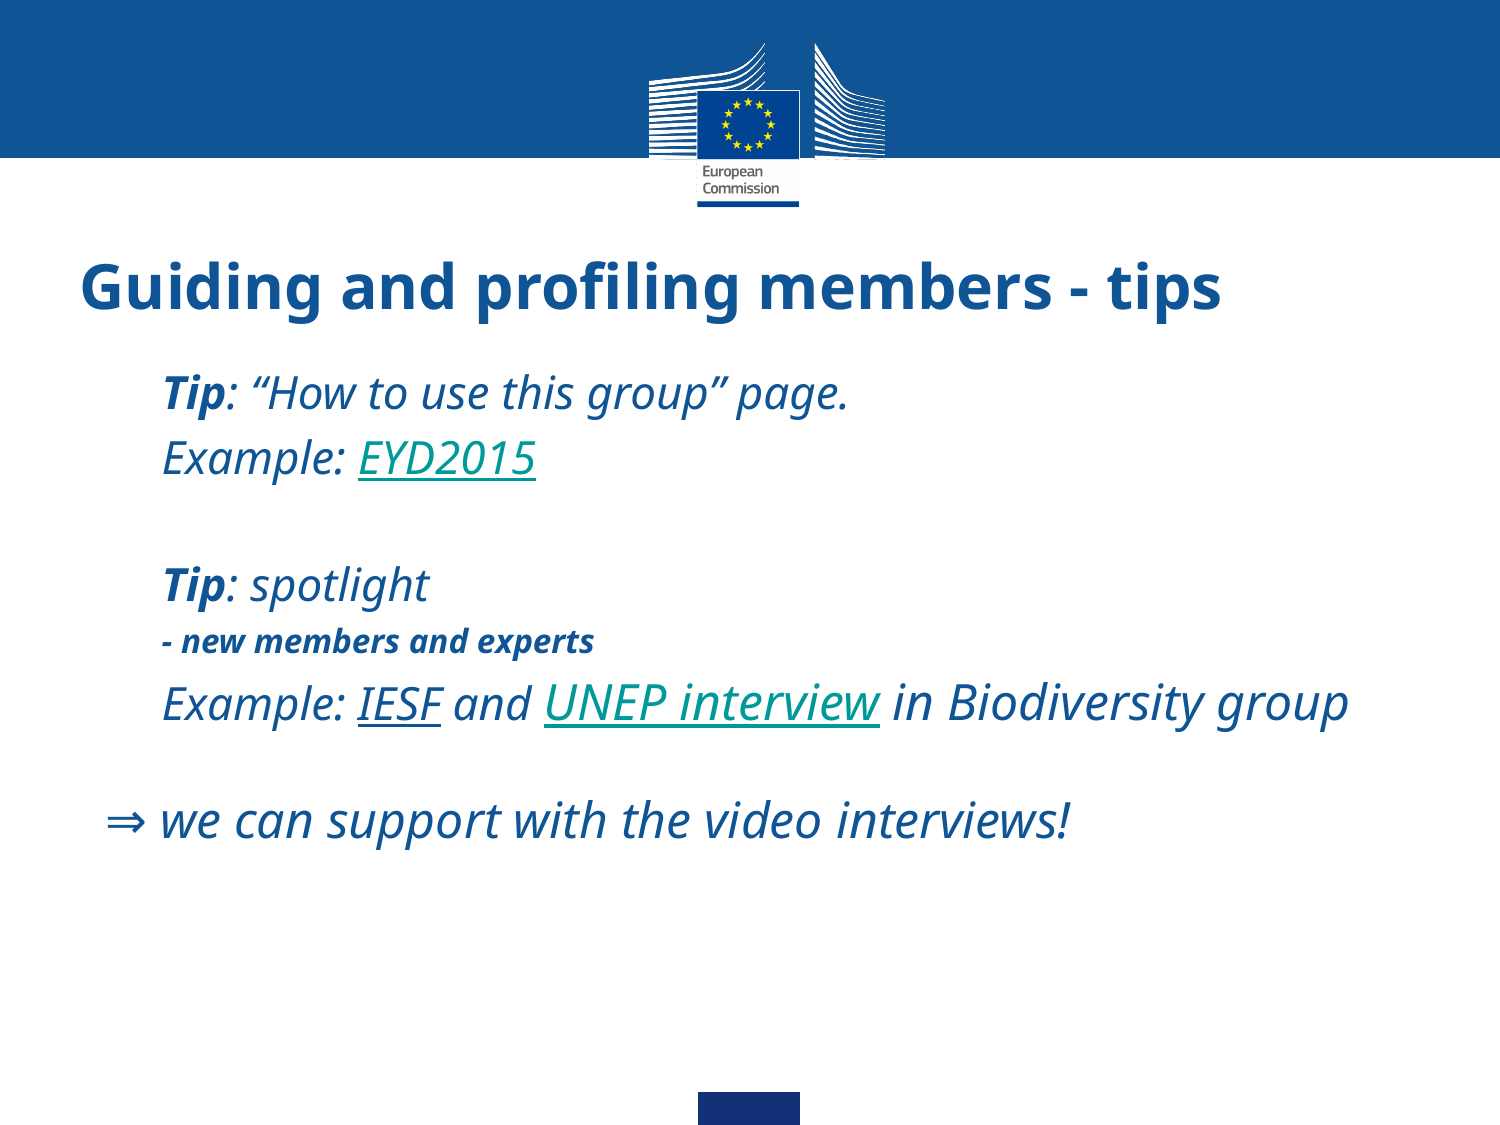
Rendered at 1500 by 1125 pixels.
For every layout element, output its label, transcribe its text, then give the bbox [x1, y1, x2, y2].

title Guiding and profiling members - tips [64, 207, 1415, 361]
list Tip: “How to use this group” page. Example: EYD2015 Tip: spotlight - new members and experts Example: IESF and UNEP interview in Biodiversity group ⇒ we can support with the video interviews! [90, 330, 1390, 871]
picture [649, 42, 885, 207]
